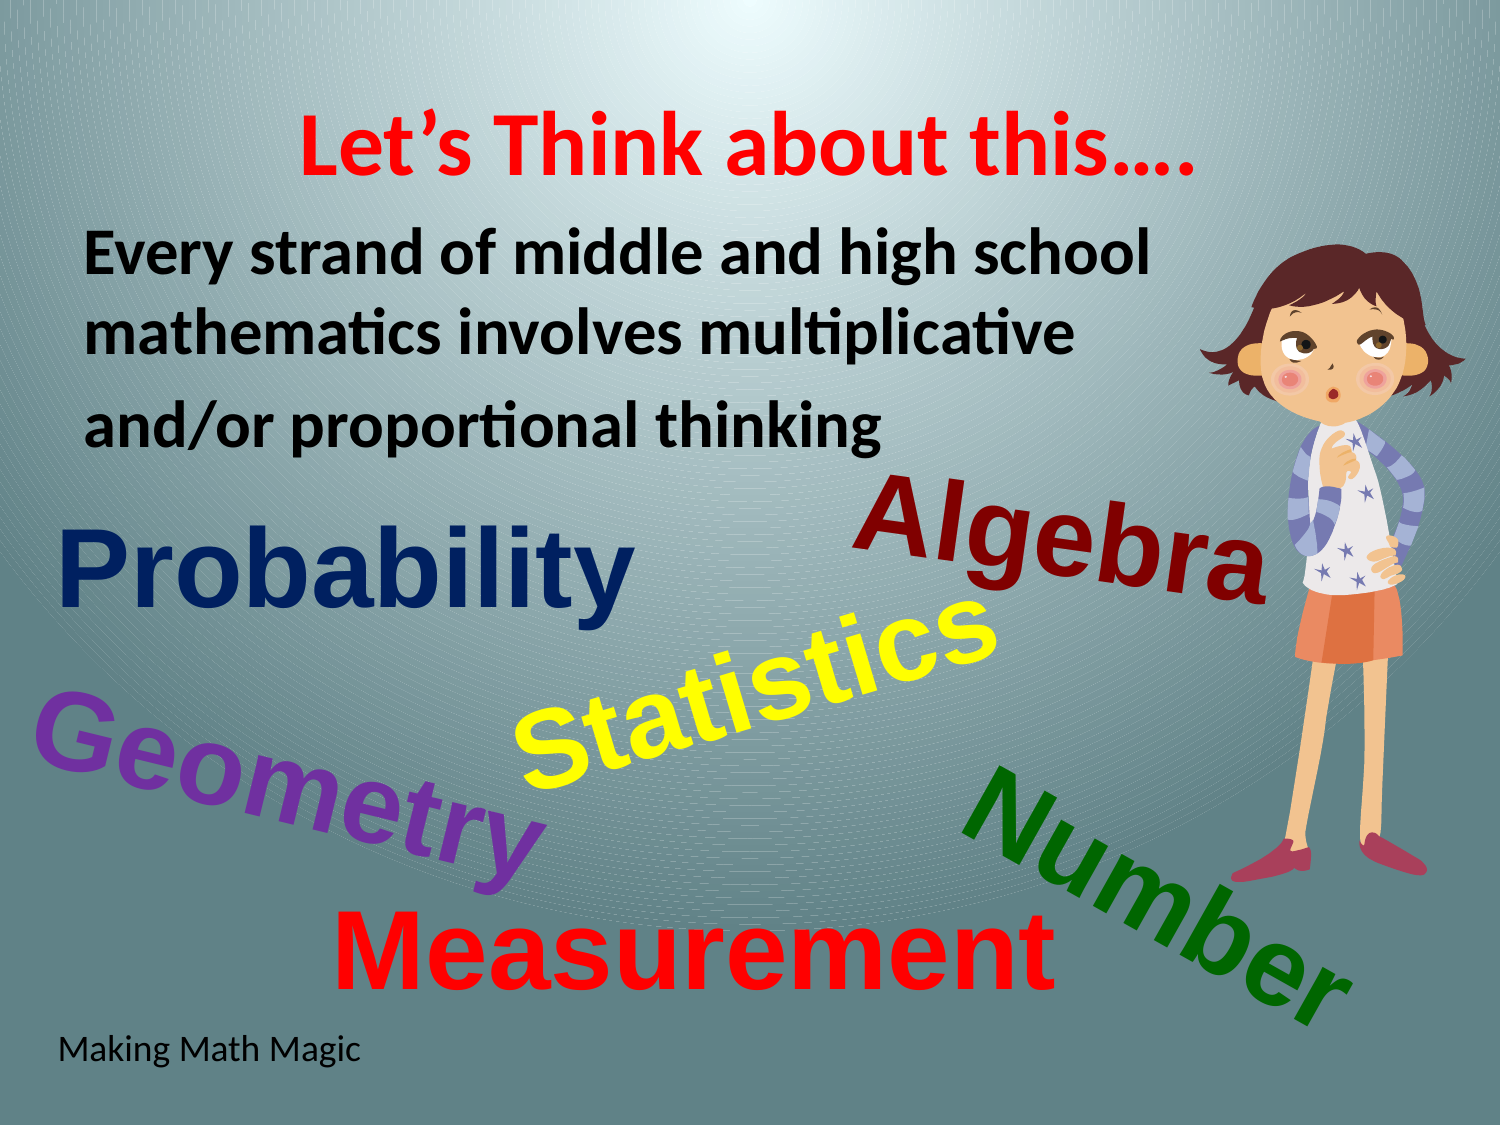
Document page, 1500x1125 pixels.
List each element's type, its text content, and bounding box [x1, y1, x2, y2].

text_box Algebra [830, 426, 1194, 626]
text_box Geometry [2, 639, 567, 869]
title Let’s Think about this…. [74, 44, 1426, 233]
picture [1199, 244, 1466, 883]
text_box Statistics [477, 533, 1029, 830]
list Every strand of middle and high school mathematics involves multiplicative and/or proportional thinking [68, 199, 1419, 451]
text_box Probability [40, 487, 652, 638]
text_box Making Math Magic [42, 1016, 531, 1077]
text_box Measurement [316, 869, 1072, 1020]
text_box Number [927, 717, 1398, 1072]
